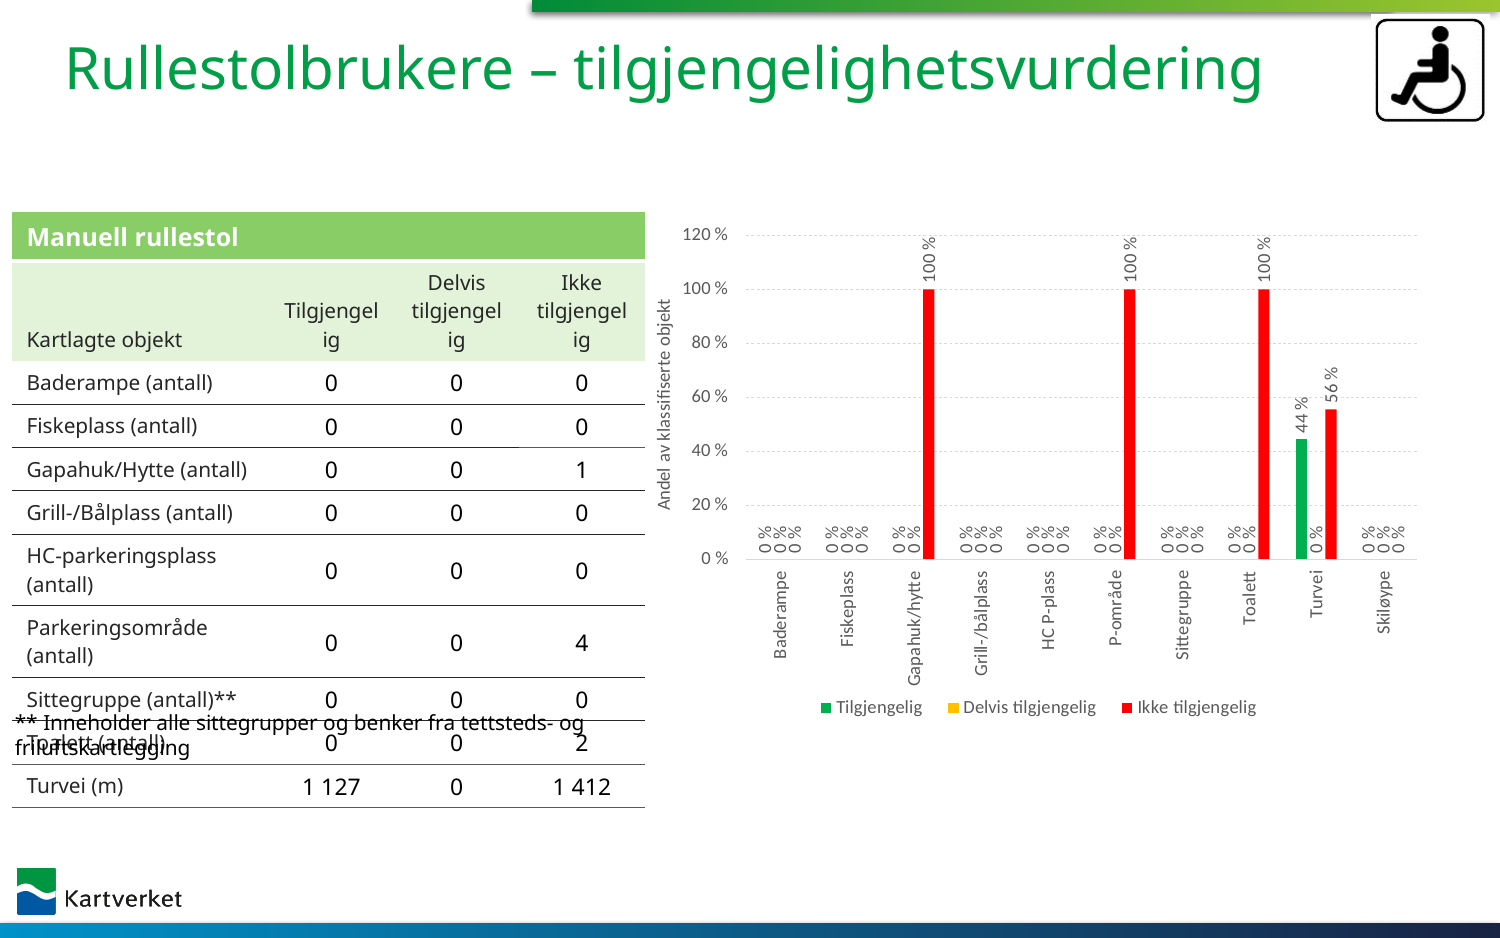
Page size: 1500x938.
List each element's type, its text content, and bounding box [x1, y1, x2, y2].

table_cell Parkeringsområde (antall) [12, 606, 269, 677]
table_cell HC-parkeringsplass (antall) [12, 535, 269, 605]
table_cell Baderampe (antall) [12, 361, 269, 404]
table_cell Delvis tilgjengelig [394, 263, 519, 361]
text_box ** Inneholder alle sittegrupper og benker fra tettsteds- og friluftskartlegging [0, 702, 745, 768]
table_cell 0 [394, 361, 519, 404]
text_box Rullestolbrukere – tilgjengelighetsvurdering [49, 12, 1372, 109]
table_cell 4 [519, 606, 638, 677]
table_cell Kartlagte objekt [12, 263, 269, 361]
table_cell 0 [269, 678, 394, 702]
table_cell 0 [394, 768, 519, 807]
table_cell 0 [394, 606, 519, 677]
table_cell 0 [269, 606, 394, 677]
table_cell 1 127 [269, 768, 394, 807]
picture [1371, 13, 1491, 127]
table_cell 0 [394, 491, 519, 534]
table_cell 0 [269, 361, 394, 404]
table_cell 0 [394, 448, 519, 490]
table_cell Ikke tilgjengelig [519, 263, 638, 361]
table_cell 0 [519, 678, 638, 702]
table_cell 0 [269, 491, 394, 534]
table_cell Fiskeplass (antall) [12, 405, 269, 447]
table_cell 0 [394, 535, 519, 605]
table_cell 0 [269, 405, 394, 447]
table_cell Tilgjengelig [269, 263, 394, 361]
table_cell Gapahuk/Hytte (antall) [12, 448, 269, 490]
table_cell 0 [519, 361, 638, 404]
table_cell 0 [519, 535, 638, 605]
picture [643, 218, 1427, 728]
table_cell 0 [394, 405, 519, 447]
table_header Manuell rullestol [12, 212, 645, 259]
table_cell 0 [269, 535, 394, 605]
table_cell 0 [519, 491, 638, 534]
table_cell Sittegruppe (antall)** [12, 678, 269, 702]
table_cell 1 [519, 448, 638, 490]
table_cell 0 [269, 448, 394, 490]
table_cell 0 [394, 678, 519, 702]
table_cell 1 412 [519, 768, 645, 807]
table_cell Turvei (m) [12, 768, 269, 807]
table_cell 0 [519, 405, 638, 447]
table_cell Grill-/Bålplass (antall) [12, 491, 269, 534]
